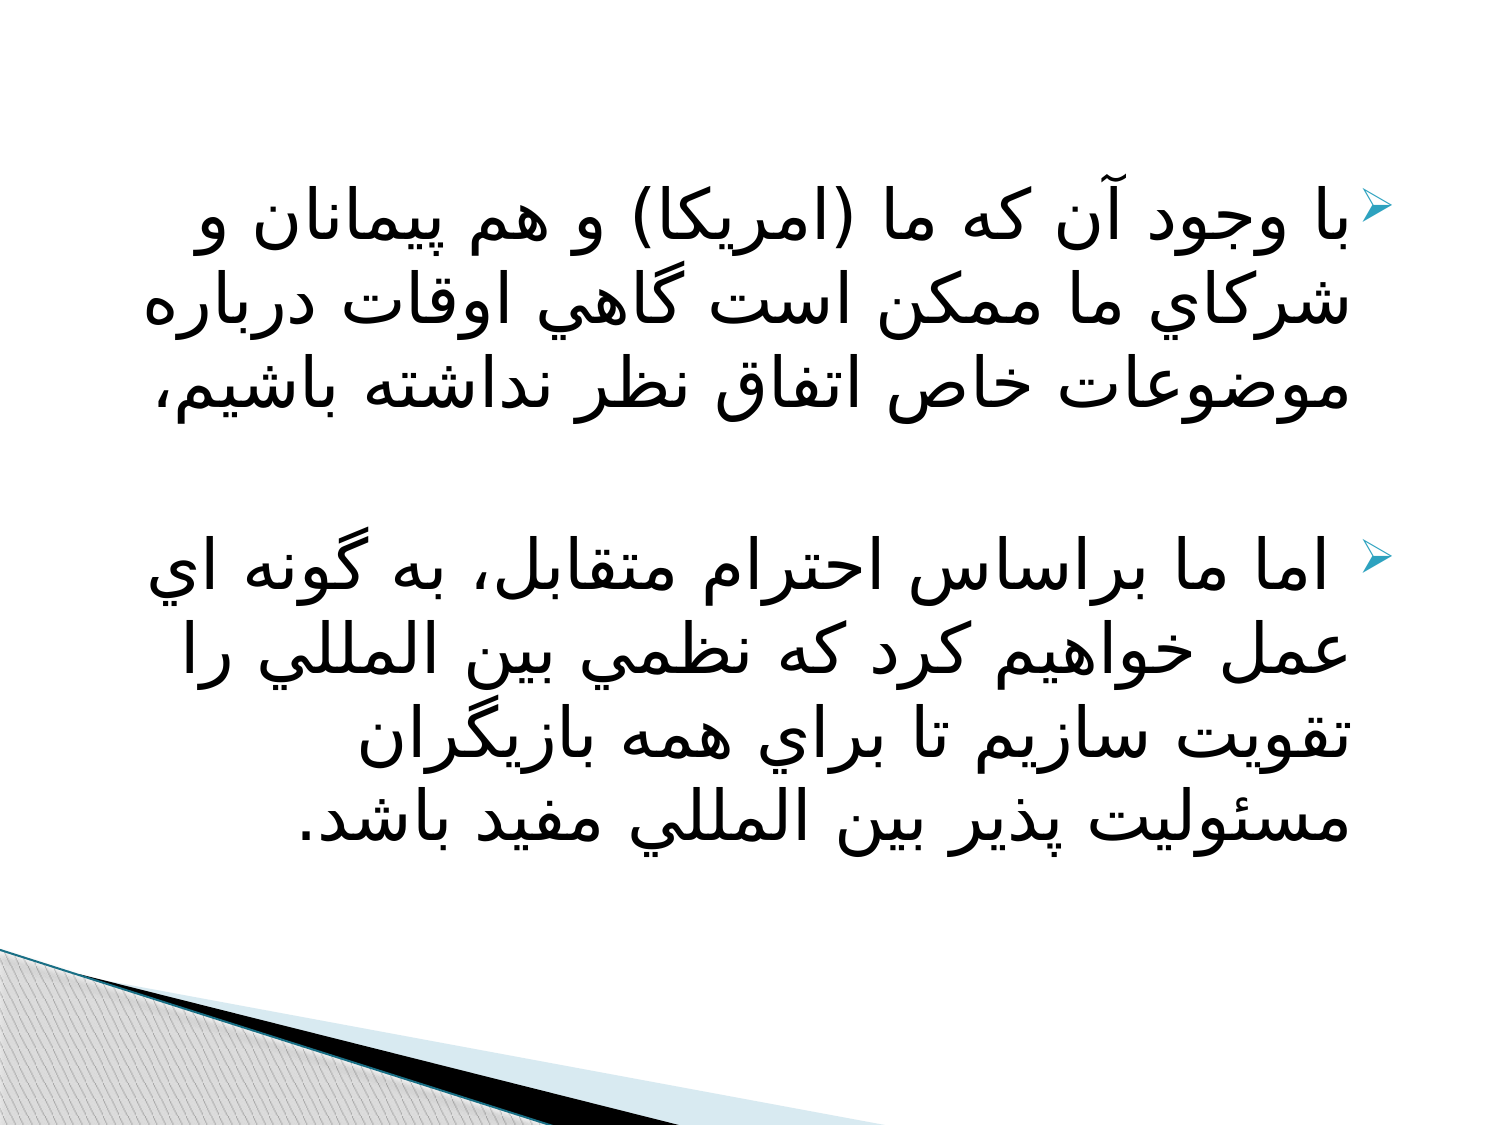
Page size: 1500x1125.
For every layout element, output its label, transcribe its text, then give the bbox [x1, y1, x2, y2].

list با وجود آن که ما (امريكا) و هم پيمانان و شرکاي ما ممکن است گاهي اوقات درباره موضوعات خاص اتفاق نظر نداشته باشيم، اما ما براساس احترام متقابل، به گونه اي عمل خواهيم کرد که نظمي بين المللي را تقويت سازيم تا براي همه بازيگران مسئوليت پذير بين المللي مفيد باشد. [75, 162, 1425, 986]
